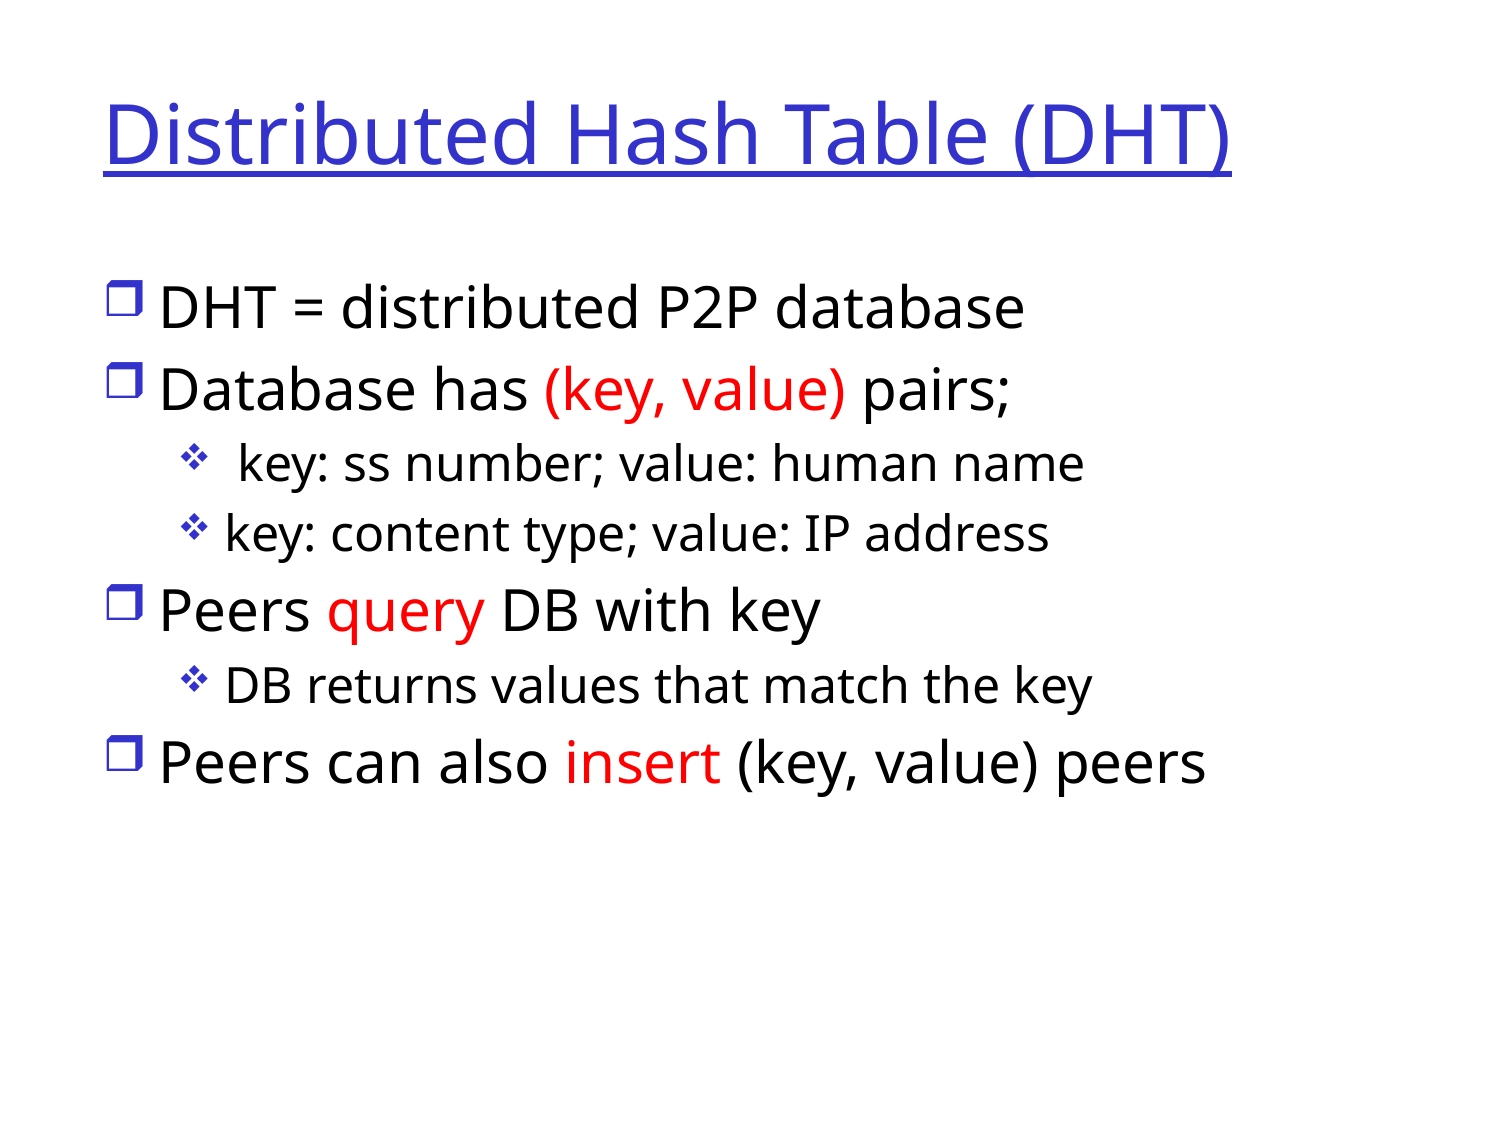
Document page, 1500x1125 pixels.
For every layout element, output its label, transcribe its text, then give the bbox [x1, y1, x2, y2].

title Distributed Hash Table (DHT) [87, 37, 1363, 226]
list DHT = distributed P2P database Database has (key, value) pairs; key: ss number; value: human name key: content type; value: IP address Peers query DB with key DB returns values that match the key Peers can also insert (key, value) peers [87, 262, 1363, 1026]
